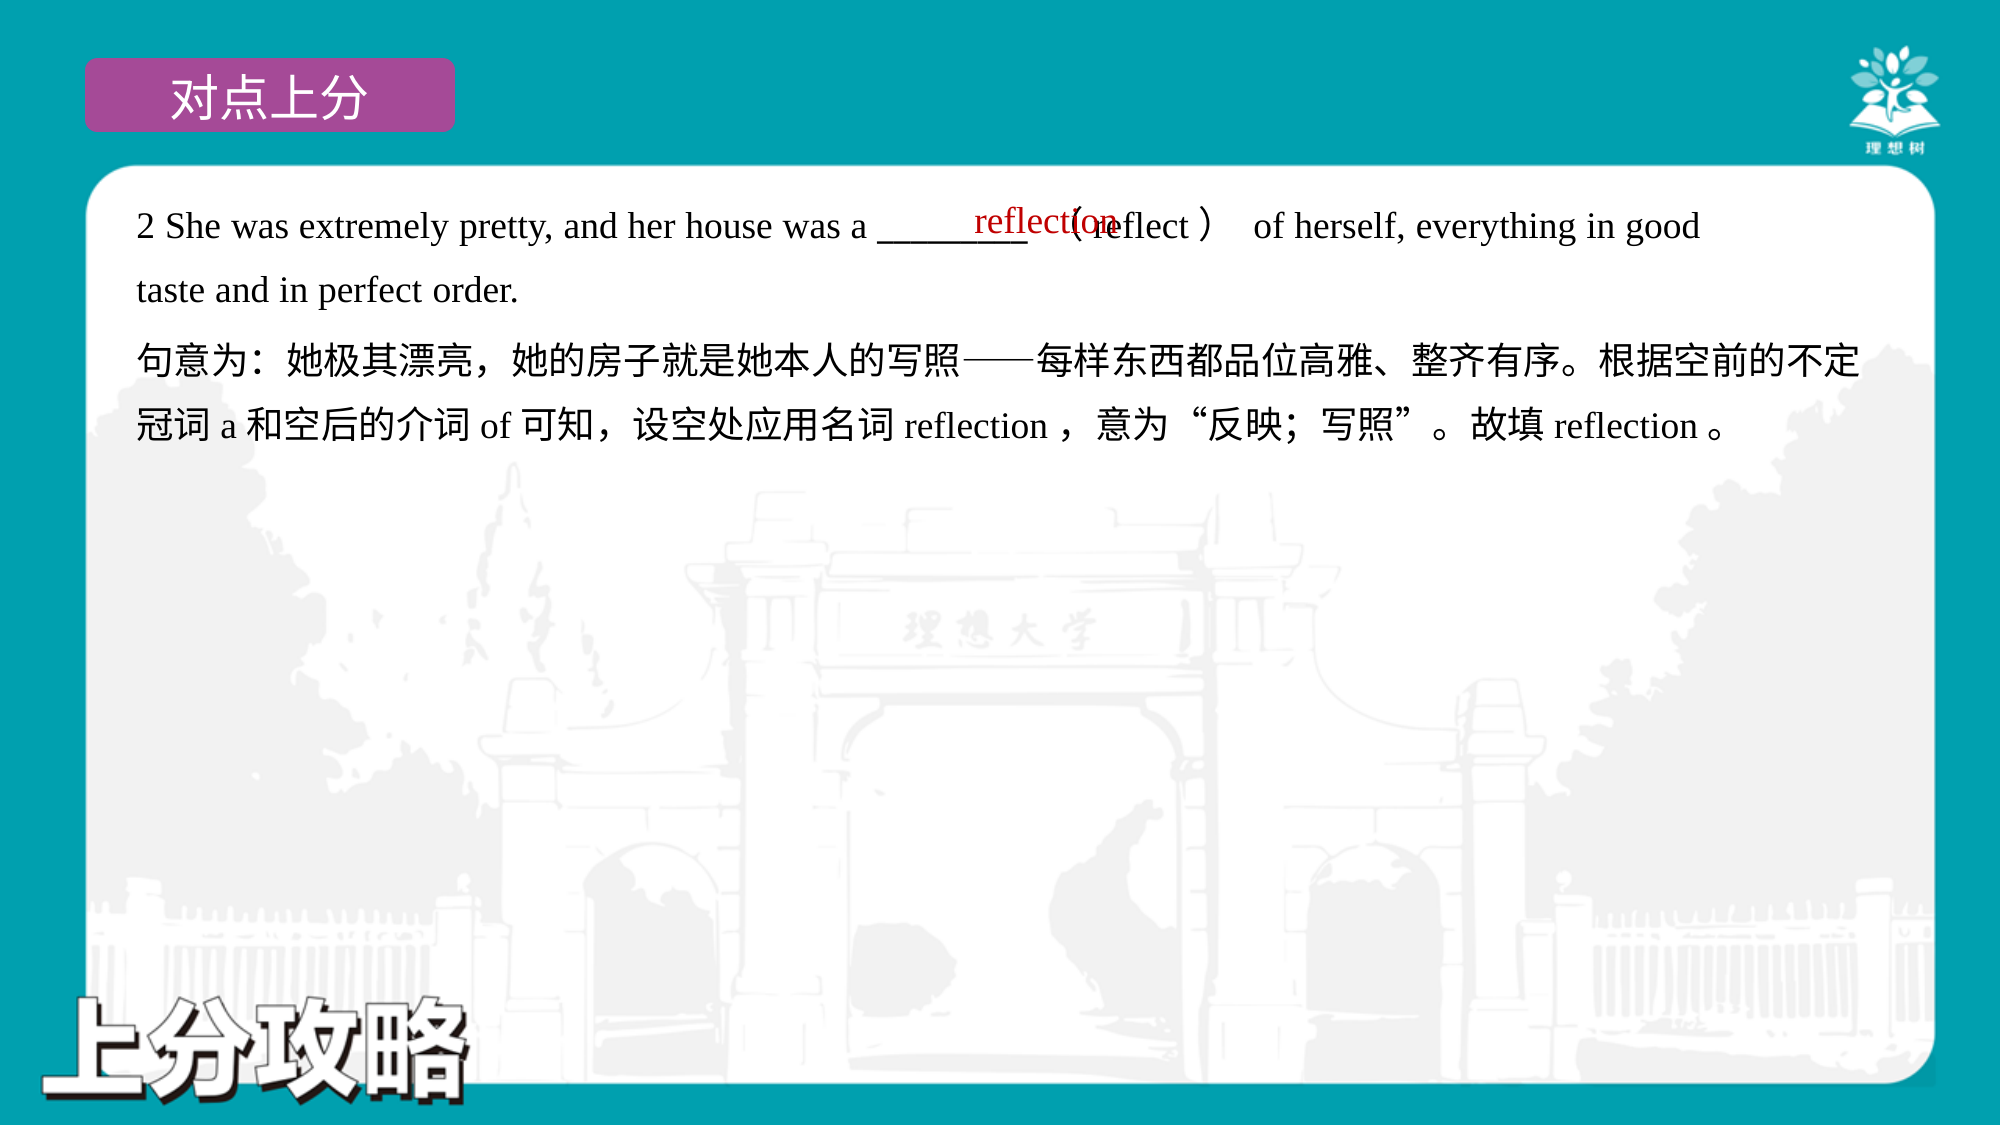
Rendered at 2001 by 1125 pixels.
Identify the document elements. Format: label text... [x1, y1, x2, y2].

picture [0, 0, 2000, 1125]
text_box 句意为：她极其漂亮，她的房子就是她本人的写照——每样东西都品位高雅、整齐有序。根据空前的不定 冠词a和空后的介词of可知，设空处应用名词reflection，意为“反映；写照”。故填reflection。 [136, 312, 1865, 440]
text_box reflection [961, 172, 1133, 234]
text_box 2 She was extremely pretty, and her house was a _________ （reflect） of herself, everything in good taste and in perfect order. [136, 176, 1865, 304]
